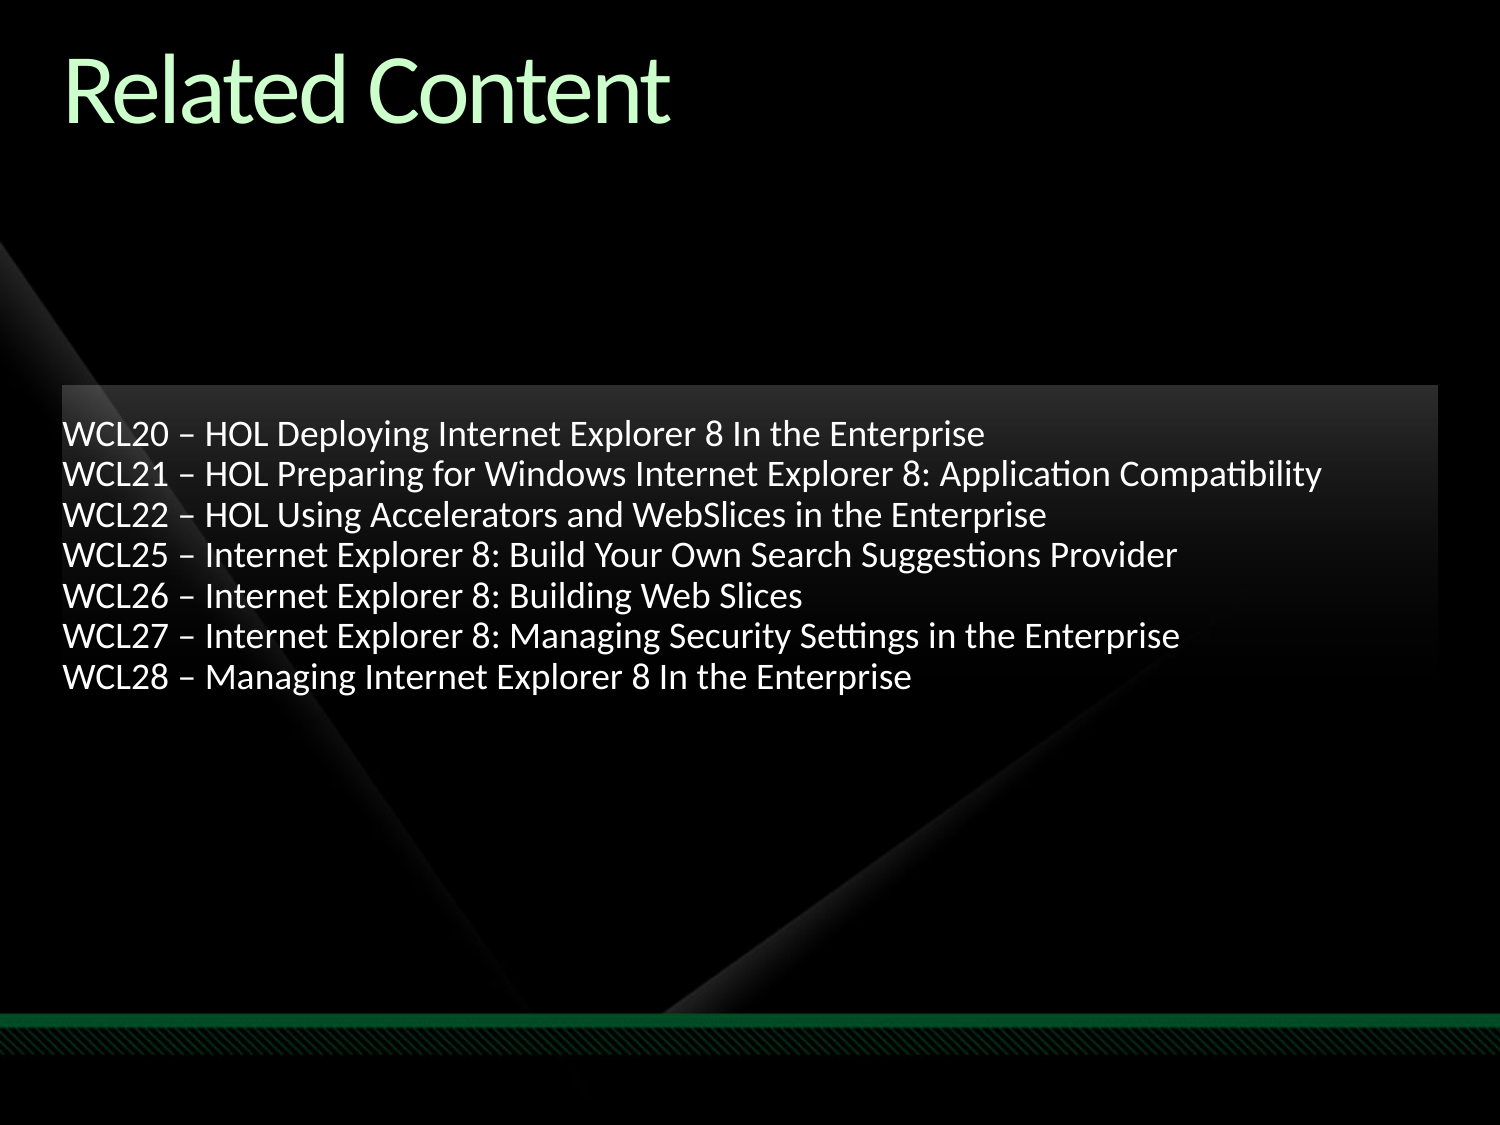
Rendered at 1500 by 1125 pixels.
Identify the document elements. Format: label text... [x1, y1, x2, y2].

picture [0, 0, 1500, 1125]
list WCL20 – HOL Deploying Internet Explorer 8 In the Enterprise WCL21 – HOL Preparing for Windows Internet Explorer 8: Application Compatibility WCL22 – HOL Using Accelerators and WebSlices in the Enterprise WCL25 – Internet Explorer 8: Build Your Own Search Suggestions Provider WCL26 – Internet Explorer 8: Building Web Slices WCL27 – Internet Explorer 8: Managing Security Settings in the Enterprise WCL28 – Managing Internet Explorer 8 In the Enterprise [62, 385, 1439, 726]
title Related Content [62, 37, 1437, 147]
